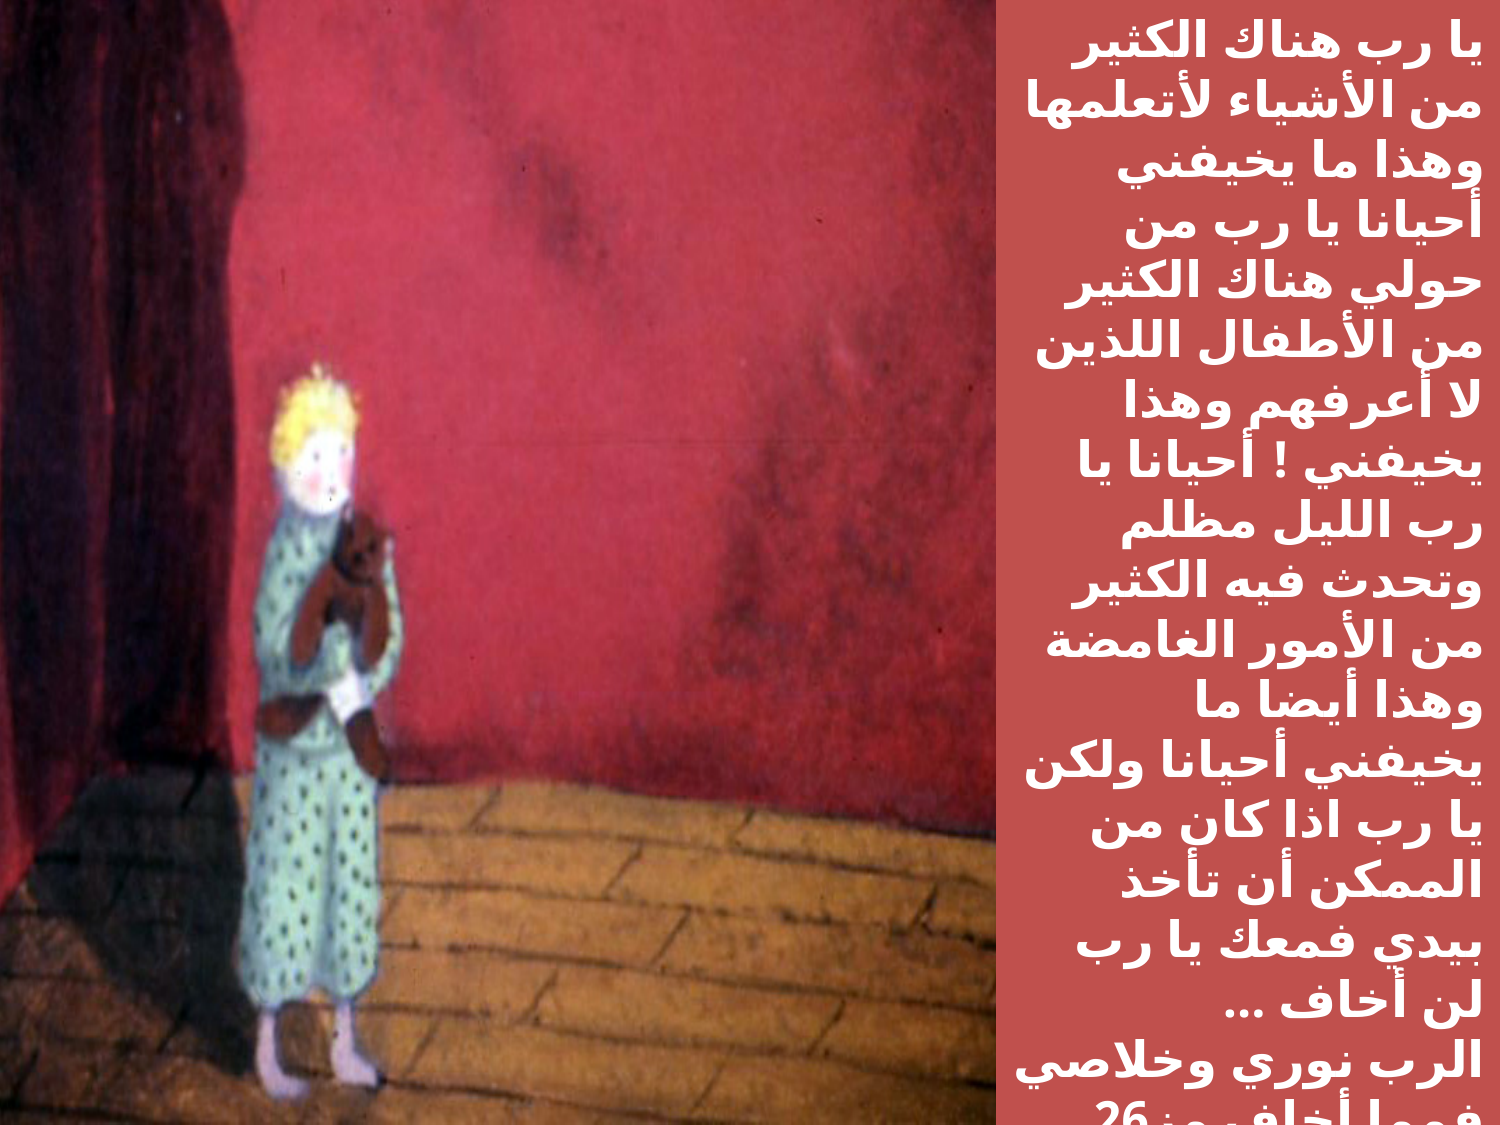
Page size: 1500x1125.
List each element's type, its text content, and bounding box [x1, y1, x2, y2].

picture [0, 0, 997, 1125]
text_box يا رب هناك الكثير من الأشياء لأتعلمها وهذا ما يخيفني أحيانا يا رب من حولي هناك الكثير من الأطفال اللذين لا أعرفهم وهذا يخيفني ! أحيانا يا رب الليل مظلم وتحدث فيه الكثير من الأمور الغامضة وهذا أيضا ما يخيفني أحيانا ولكن يا رب اذا كان من الممكن أن تأخذ بيدي فمعك يا رب لن أخاف ... الرب نوري وخلاصي فمما أخاف مز26 عندما يمسك الطفل يد أبيه أو أمه فلا يعود يخاف من شيء هكذا الصلاة فهي الوسيلة التي من خلالها نضع يدنا بيد الرب [998, 0, 1500, 1125]
